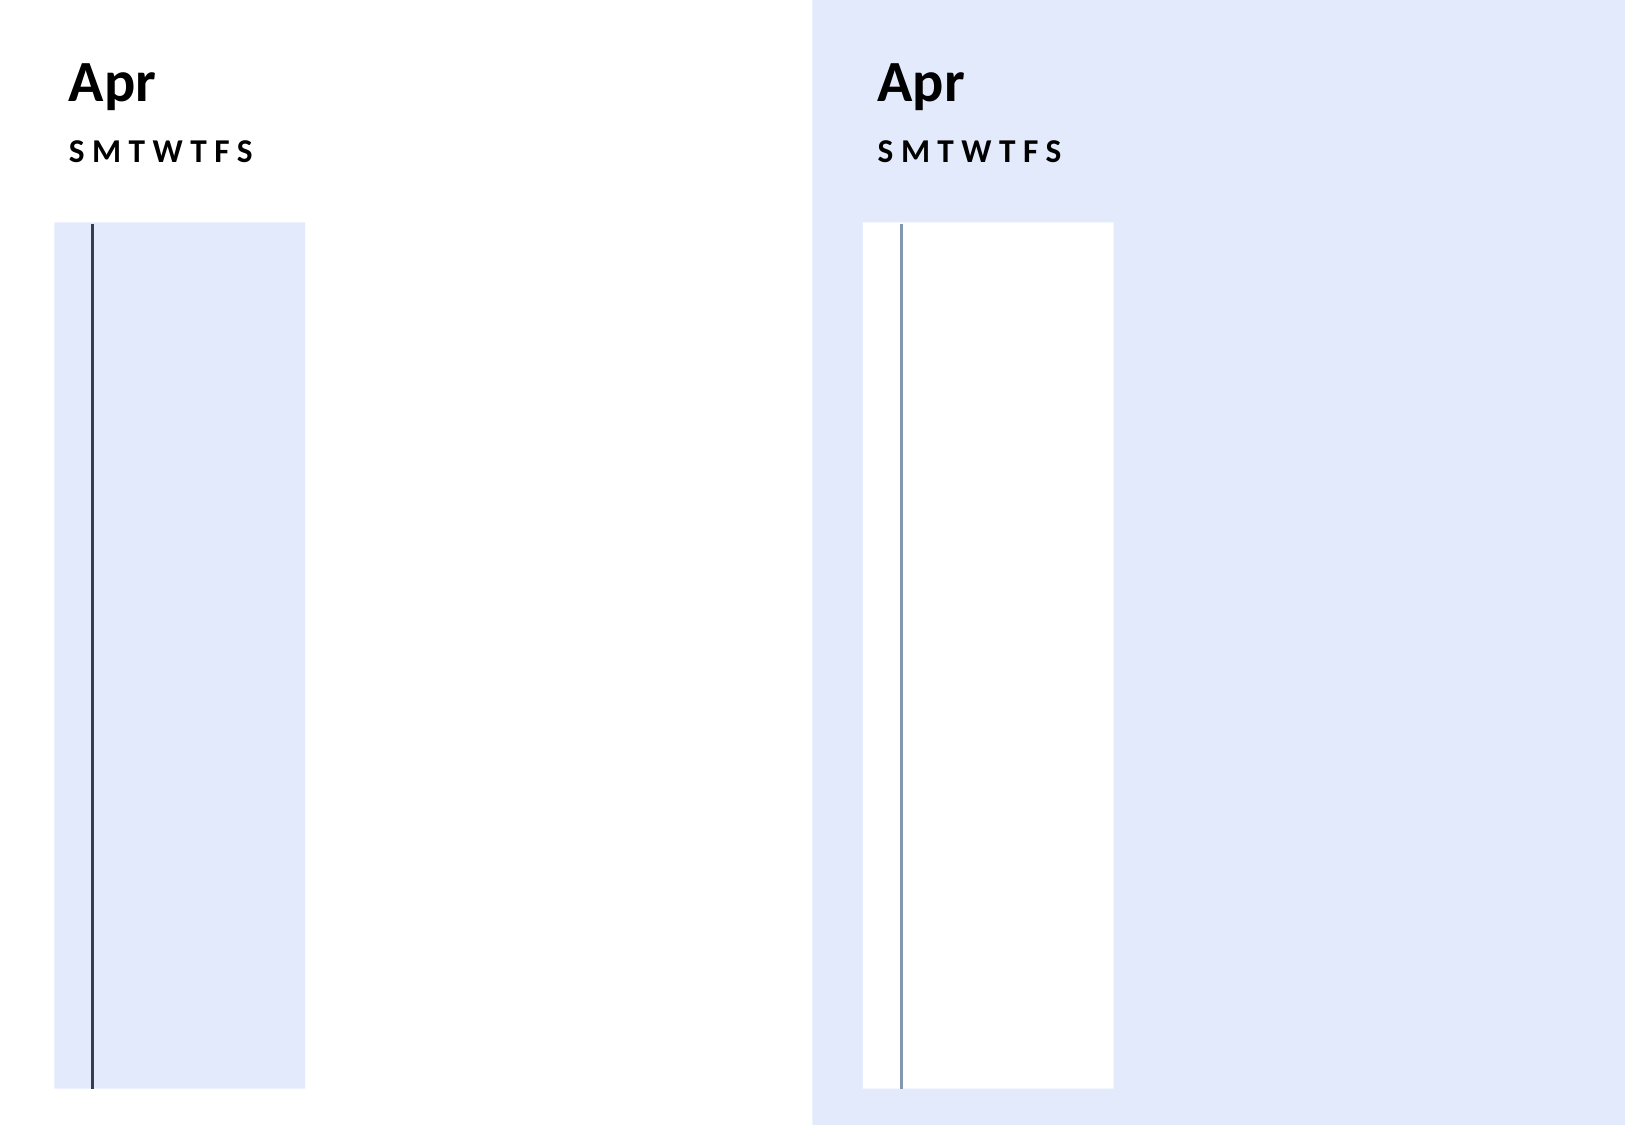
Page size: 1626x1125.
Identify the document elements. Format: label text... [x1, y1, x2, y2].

text_box S M T W T F S [54, 121, 306, 177]
text_box Apr [54, 36, 306, 121]
text_box [811, 0, 1625, 1125]
text_box [862, 221, 1115, 1090]
text_box [53, 221, 306, 1090]
text_box S M T W T F S [862, 121, 1114, 177]
text_box Apr [862, 36, 1114, 121]
